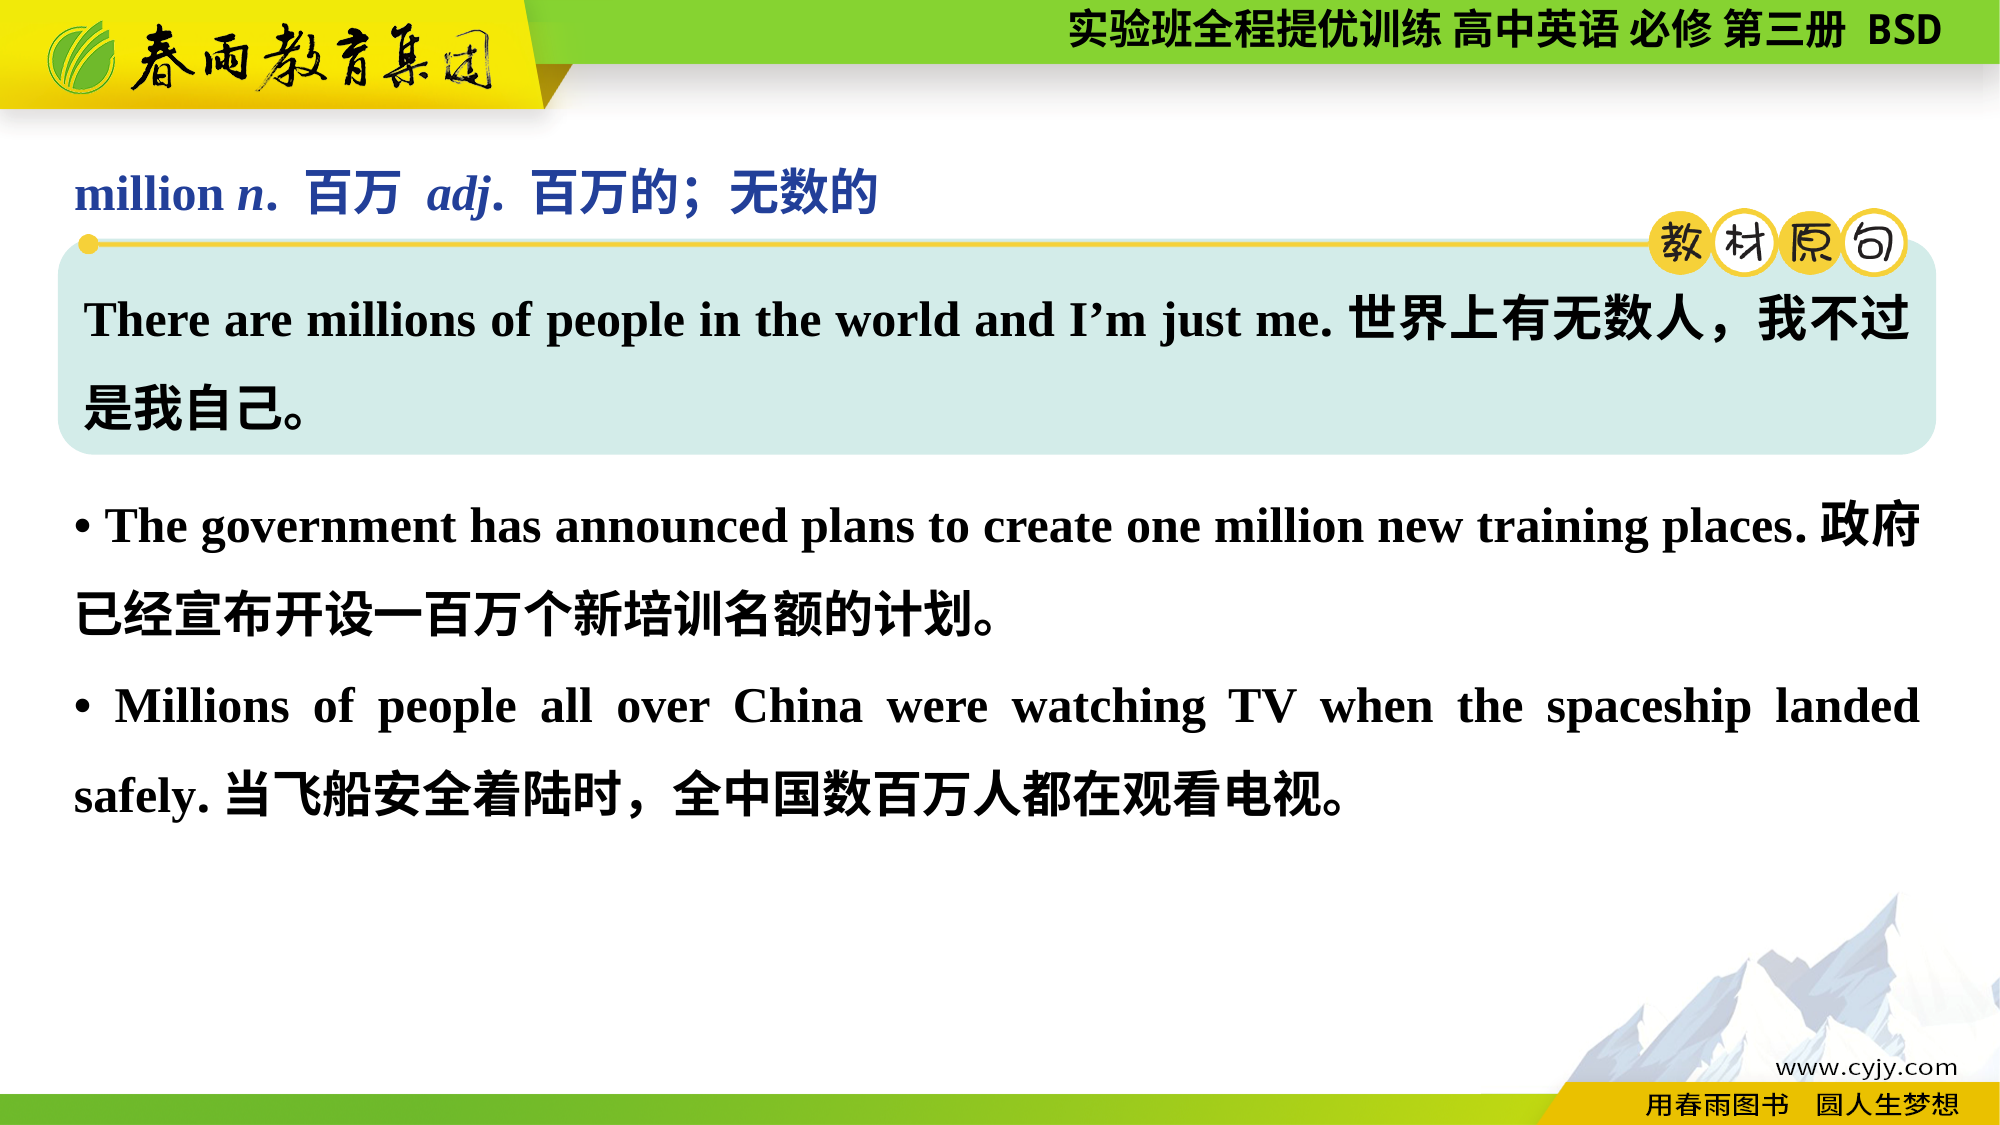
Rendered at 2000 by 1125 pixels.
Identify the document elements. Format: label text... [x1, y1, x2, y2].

list million n. 百万 adj. 百万的；无数的 [59, 122, 1944, 217]
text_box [78, 207, 1908, 307]
text_box • The government has announced plans to create one million new training places.政府已经宣布开设一百万个新培训名额的计划。 • Millions of people all over China were watching TV when the spaceship landed safely.当飞船安全着陆时，全中国数百万人都在观看电视。 [59, 455, 1937, 831]
picture [0, 0, 2000, 1125]
text_box There are millions of people in the world and I’m just me.世界上有无数人，我不过是我自己。 [57, 242, 1937, 455]
